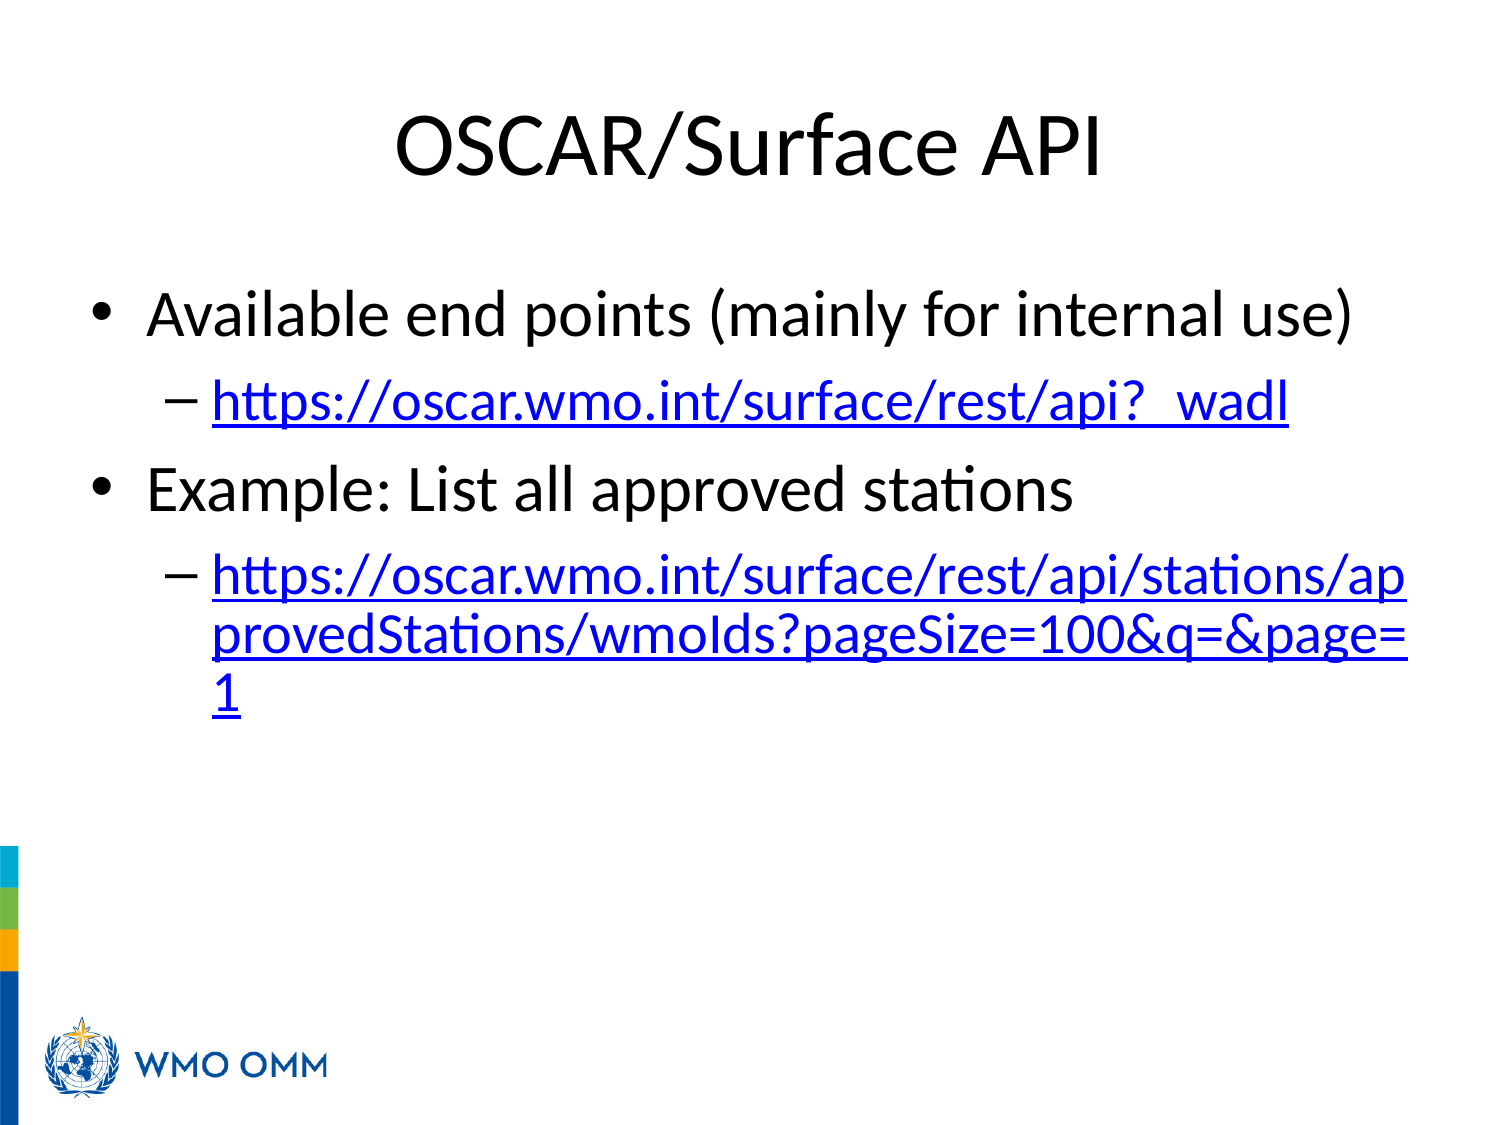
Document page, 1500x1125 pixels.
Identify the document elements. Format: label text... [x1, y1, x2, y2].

title OSCAR/Surface API [75, 45, 1425, 233]
picture [0, 845, 327, 1125]
list Available end points (mainly for internal use) https://oscar.wmo.int/surface/rest/api?_wadl Example: List all approved stations https://oscar.wmo.int/surface/rest/api/stations/approvedStations/wmoIds?pageSize=100&q=&page=1 [75, 262, 1425, 1005]
